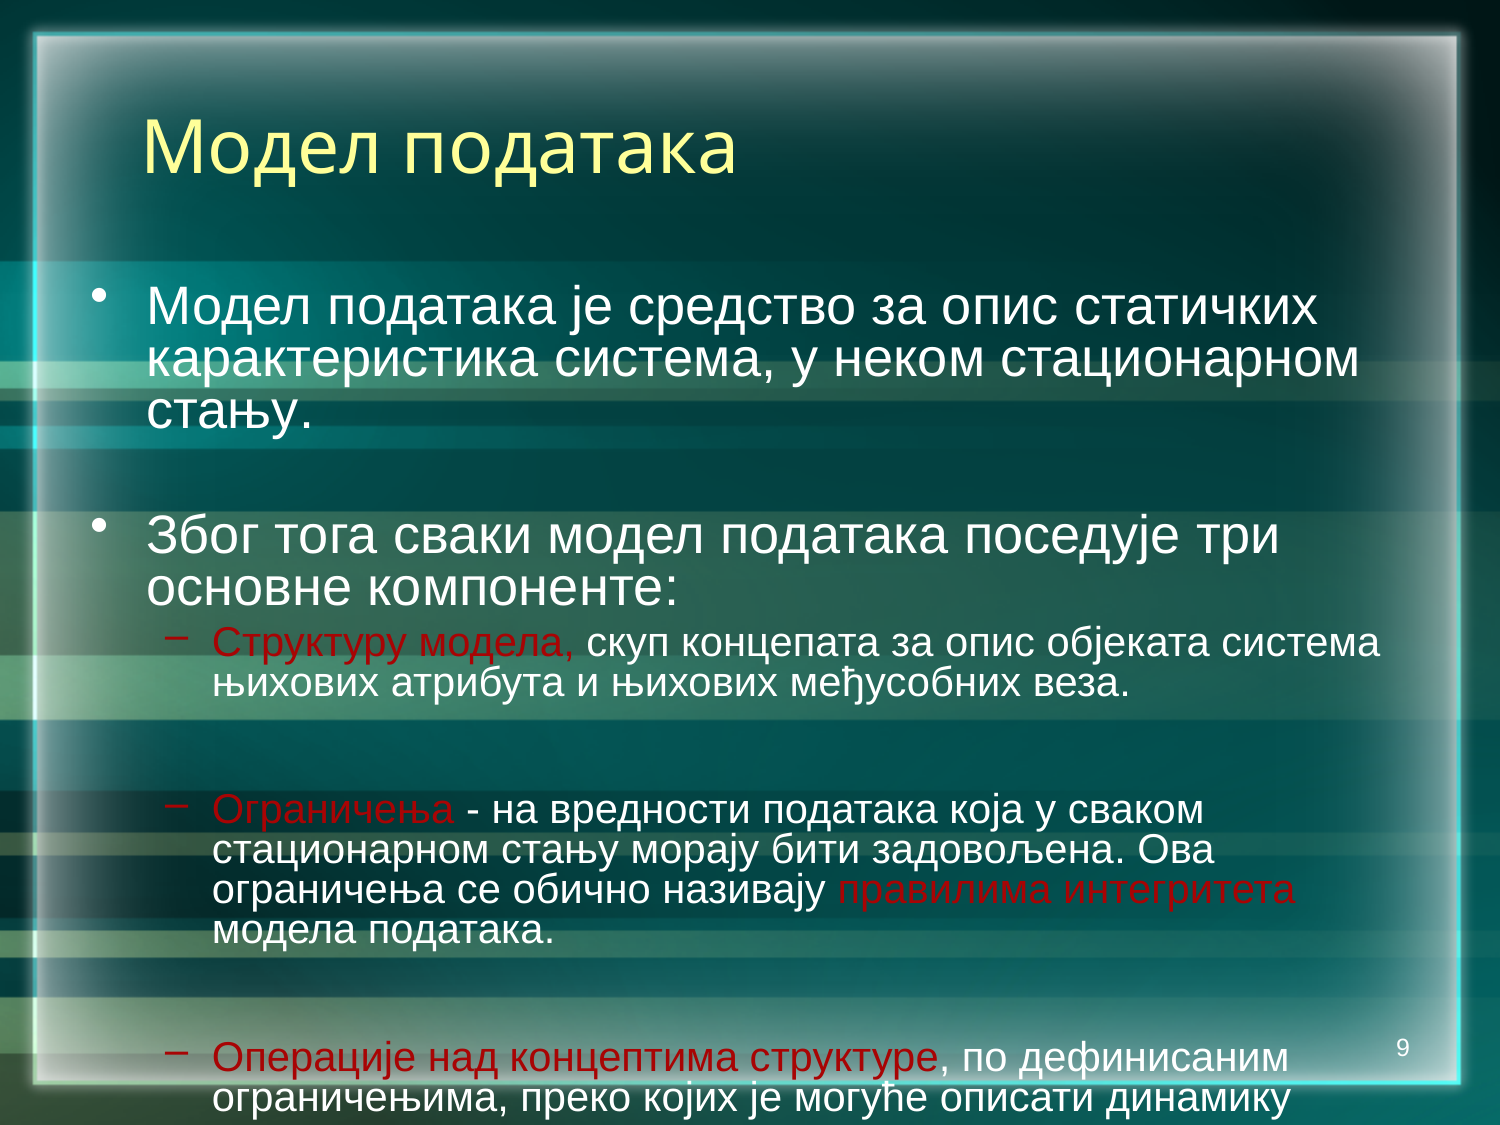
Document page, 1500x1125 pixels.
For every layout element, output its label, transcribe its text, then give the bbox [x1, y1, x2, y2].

title Модел података [124, 49, 1363, 238]
picture [0, 0, 1500, 1125]
list Модел података је средство за опис статичких карактеристика система, у неком стационарном стању. Због тога сваки модел података поседује три основне компоненте: Структуру модела, скуп концепата за опис објеката система њихових атрибута и њихових међусобних веза. Ограничења - на вредности података која у сваком стационарном стању морају бити задовољена. Ова ограничења се обично називају правилима интегритета модела података. Операције над концептима структуре, по дефинисаним ограничењима, преко којих је могуће описати динамику система у моделима процеса. [74, 274, 1451, 1119]
